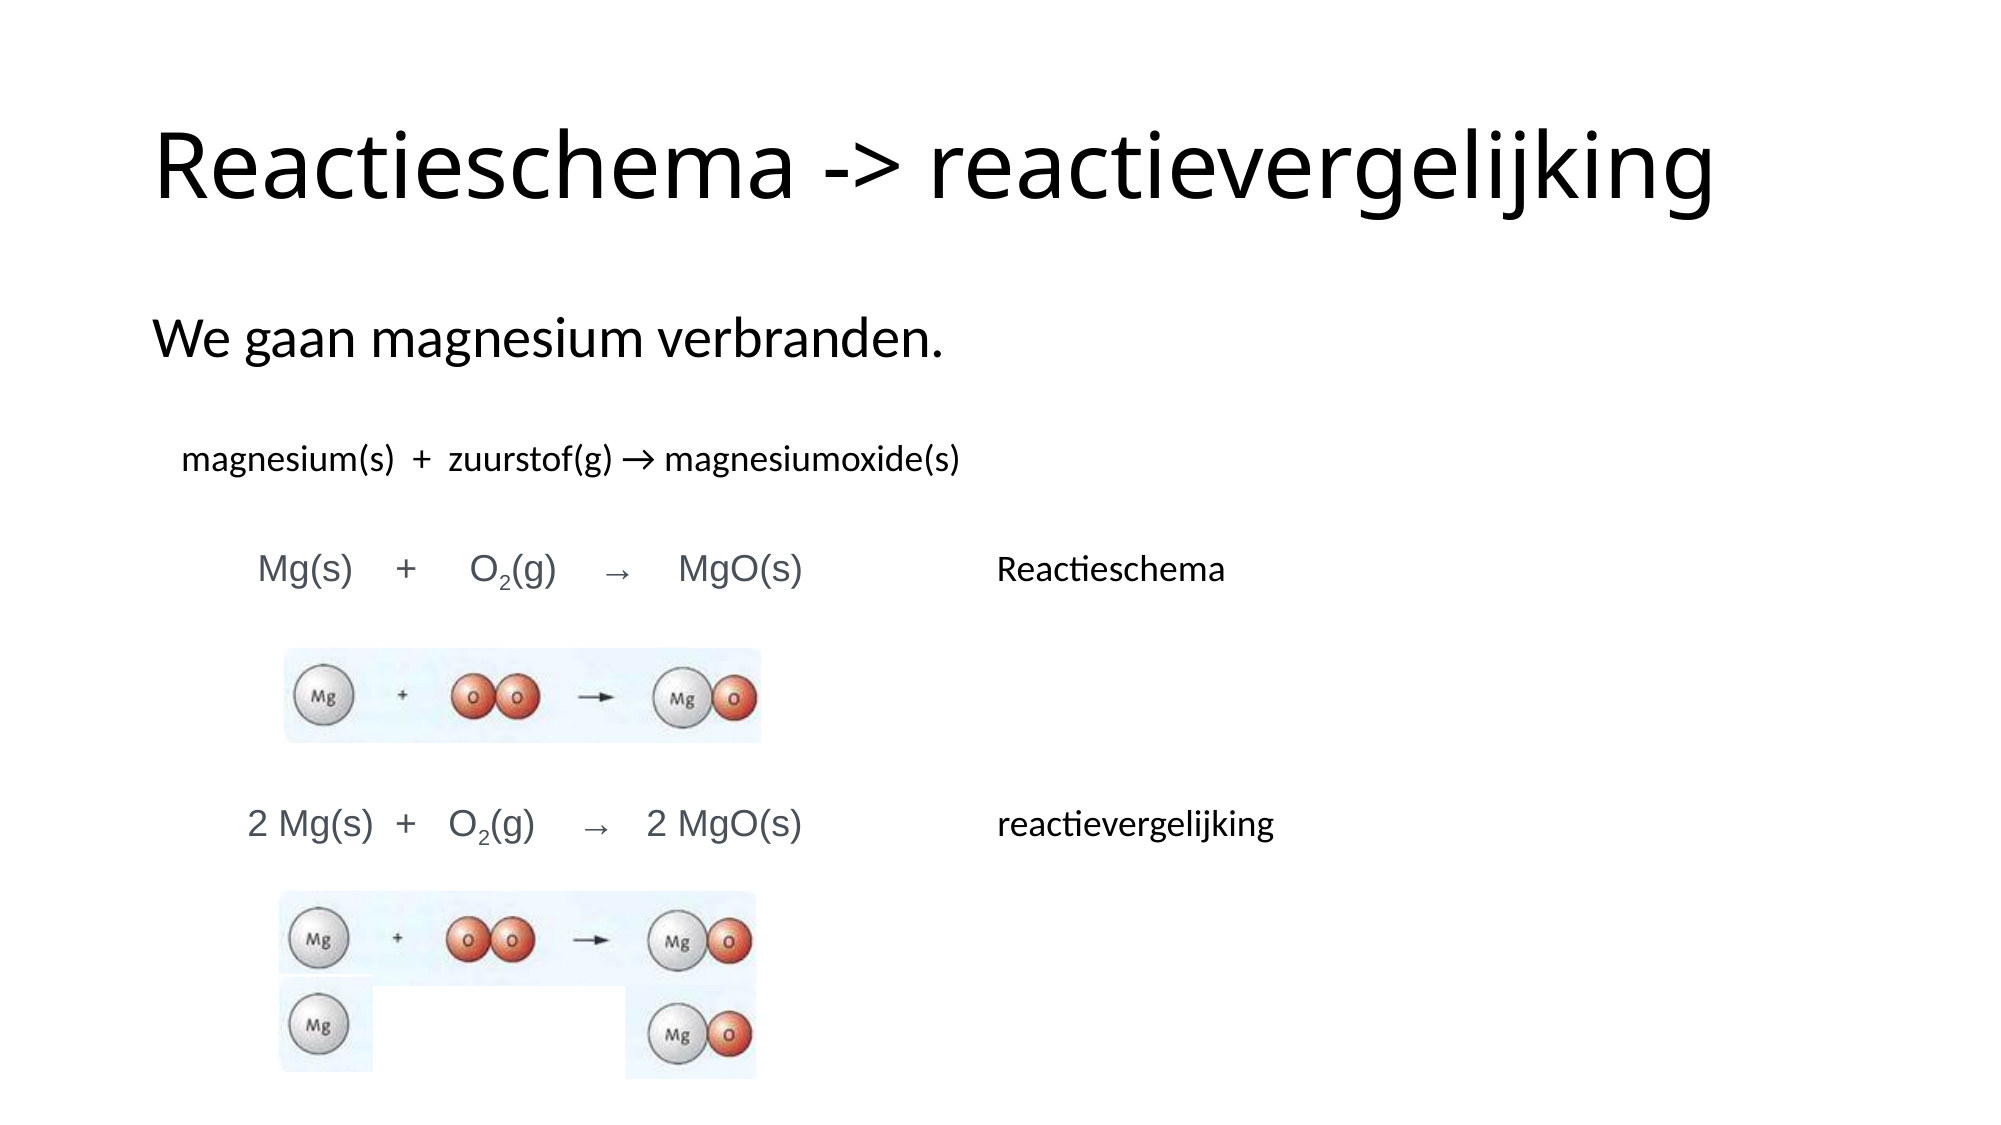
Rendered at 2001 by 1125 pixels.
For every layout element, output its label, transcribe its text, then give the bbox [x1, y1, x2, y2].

title Reactieschema -> reactievergelijking [137, 59, 1863, 278]
picture [274, 888, 777, 1079]
picture [279, 645, 782, 743]
text_box 2 Mg(s) + O2(g) → 2 MgO(s) [232, 791, 819, 858]
text_box magnesium(s) + zuurstof(g) → magnesiumoxide(s) [166, 427, 977, 487]
text_box Mg(s) + O2(g) → MgO(s) [242, 536, 819, 603]
list We gaan magnesium verbranden. [137, 299, 1863, 405]
text_box Reactieschema [982, 536, 1241, 597]
text_box reactievergelijking [982, 791, 1290, 852]
